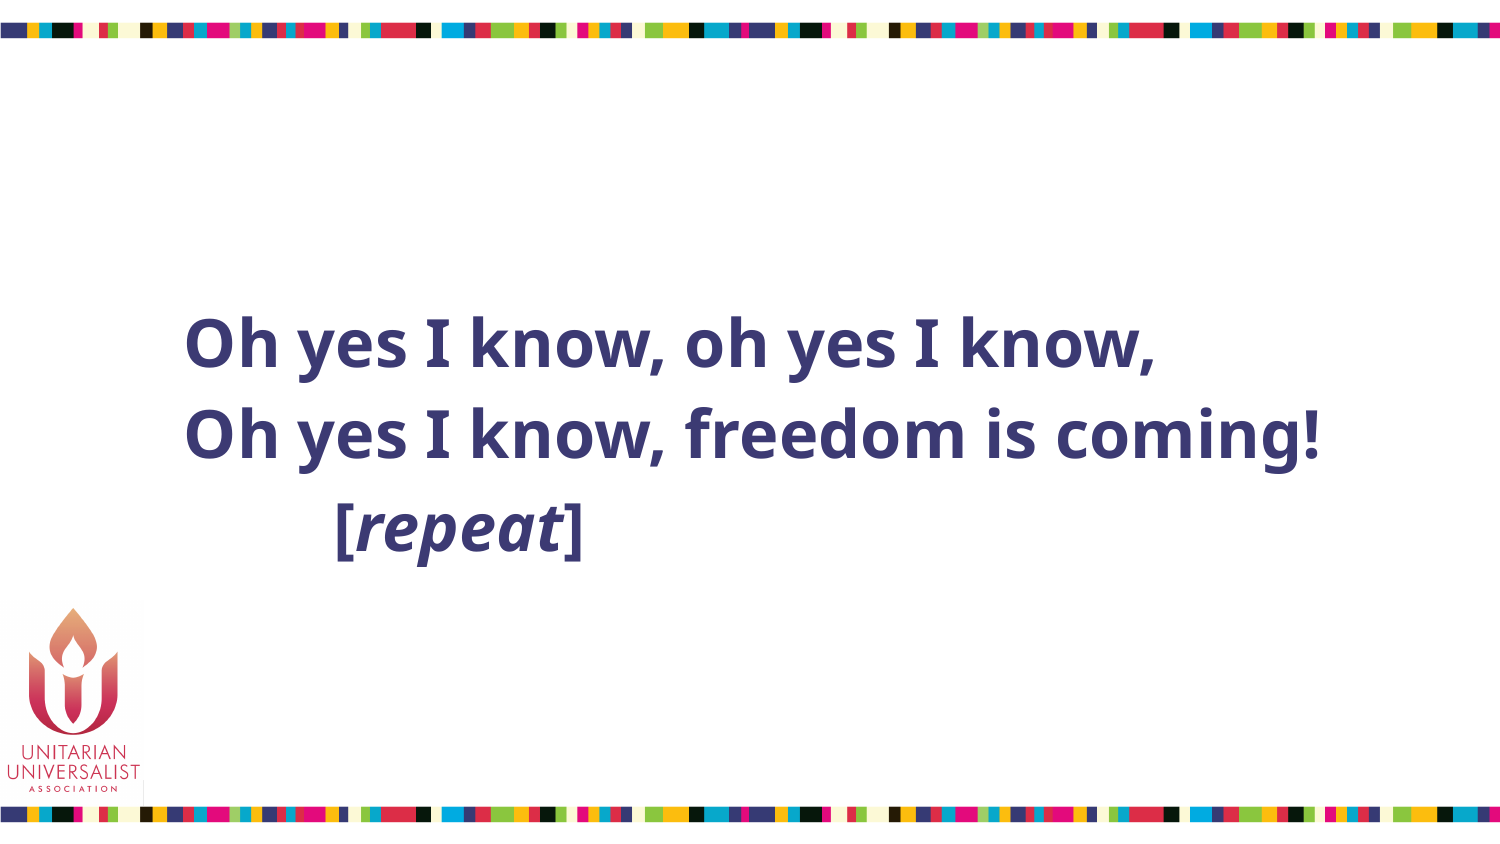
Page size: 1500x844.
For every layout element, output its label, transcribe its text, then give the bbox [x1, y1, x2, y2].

picture [0, 600, 1500, 824]
picture [0, 22, 1500, 40]
text_box Oh yes I know, oh yes I know, Oh yes I know, freedom is coming! [repeat] [168, 273, 1421, 580]
